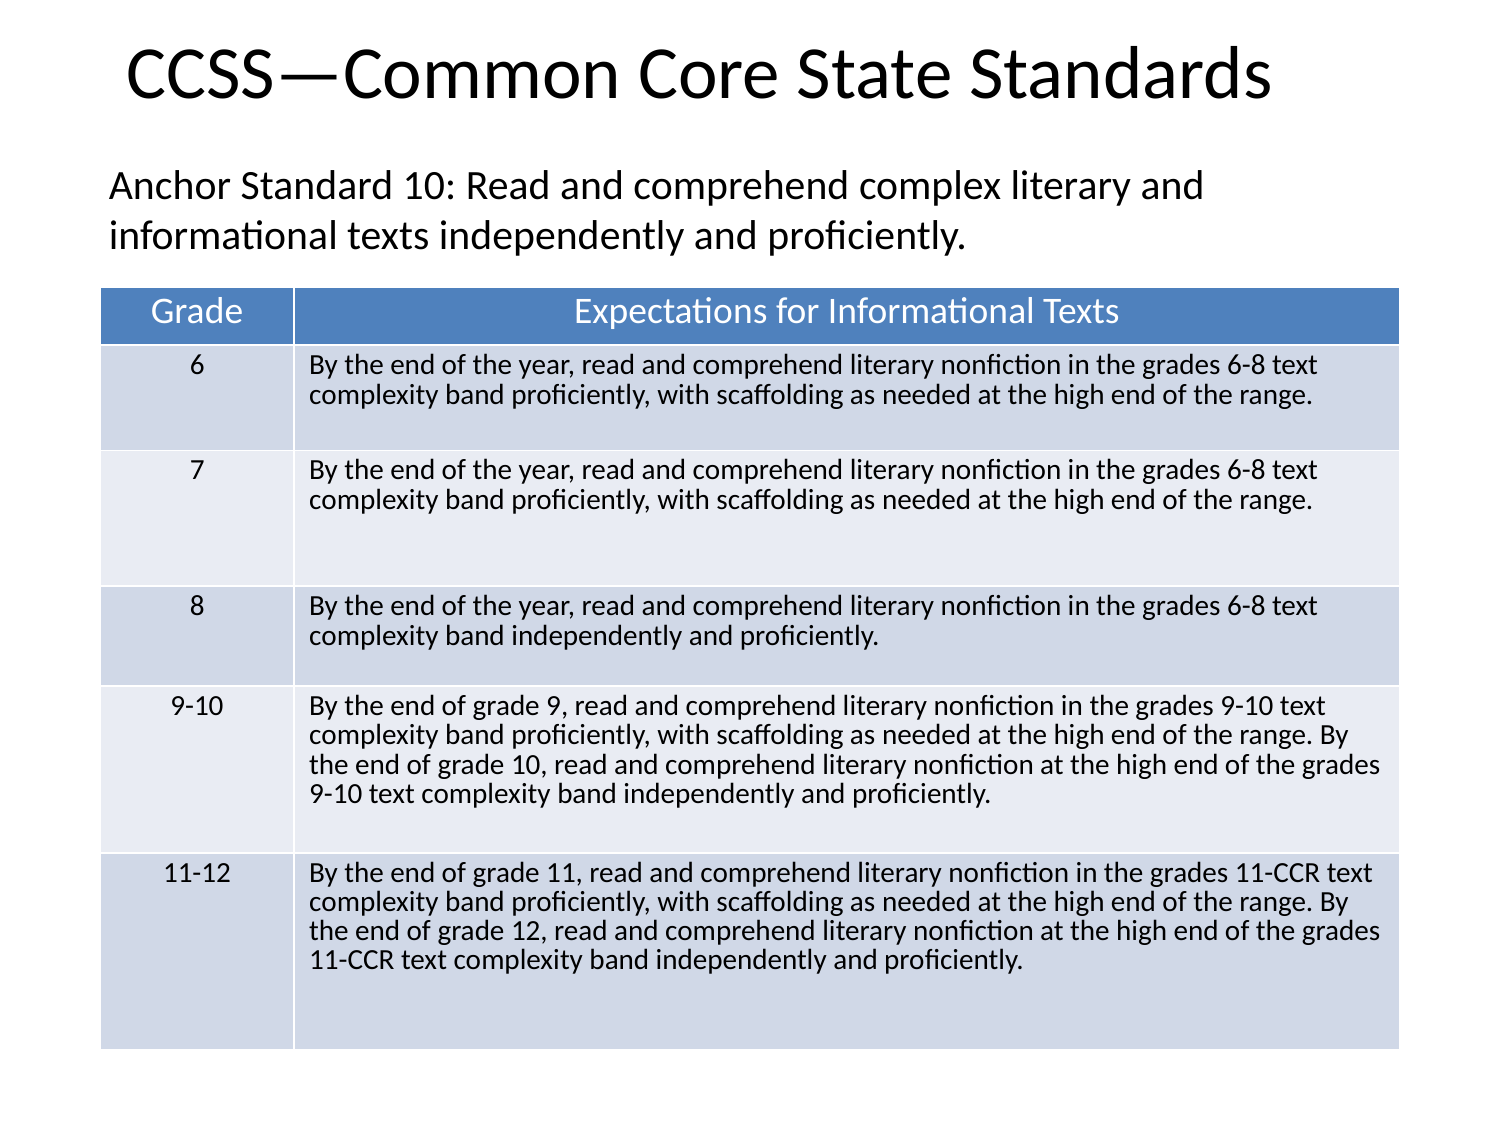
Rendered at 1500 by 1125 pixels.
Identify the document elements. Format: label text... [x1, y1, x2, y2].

table_cell By the end of grade 9, read and comprehend literary nonfiction in the grades 9-10 text complexity band proficiently, with scaffolding as needed at the high end of the range. By the end of grade 10, read and comprehend literary nonfiction at the high end of the grades 9-10 text complexity band independently and proficiently. [295, 687, 1399, 852]
table_cell By the end of grade 11, read and comprehend literary nonfiction in the grades 11-CCR text complexity band proficiently, with scaffolding as needed at the high end of the range. By the end of grade 12, read and comprehend literary nonfiction at the high end of the grades 11-CCR text complexity band independently and proficiently. [295, 854, 1399, 1049]
title CCSS—Common Core State Standards [75, 12, 1325, 125]
table_cell 9-10 [101, 687, 293, 852]
table_cell By the end of the year, read and comprehend literary nonfiction in the grades 6-8 text complexity band proficiently, with scaffolding as needed at the high end of the range. [295, 346, 1399, 450]
table_cell By the end of the year, read and comprehend literary nonfiction in the grades 6-8 text complexity band independently and proficiently. [295, 587, 1399, 685]
table_cell 7 [101, 451, 293, 585]
table_cell 8 [101, 587, 293, 685]
table_header Grade [101, 288, 293, 344]
table_cell By the end of the year, read and comprehend literary nonfiction in the grades 6-8 text complexity band proficiently, with scaffolding as needed at the high end of the range. [295, 451, 1399, 585]
table_cell 6 [101, 346, 293, 450]
table_header Expectations for Informational Texts [295, 288, 1399, 344]
table_cell 11-12 [101, 854, 293, 1049]
list Anchor Standard 10: Read and comprehend complex literary and informational texts independently and proficiently. [75, 149, 1325, 1075]
